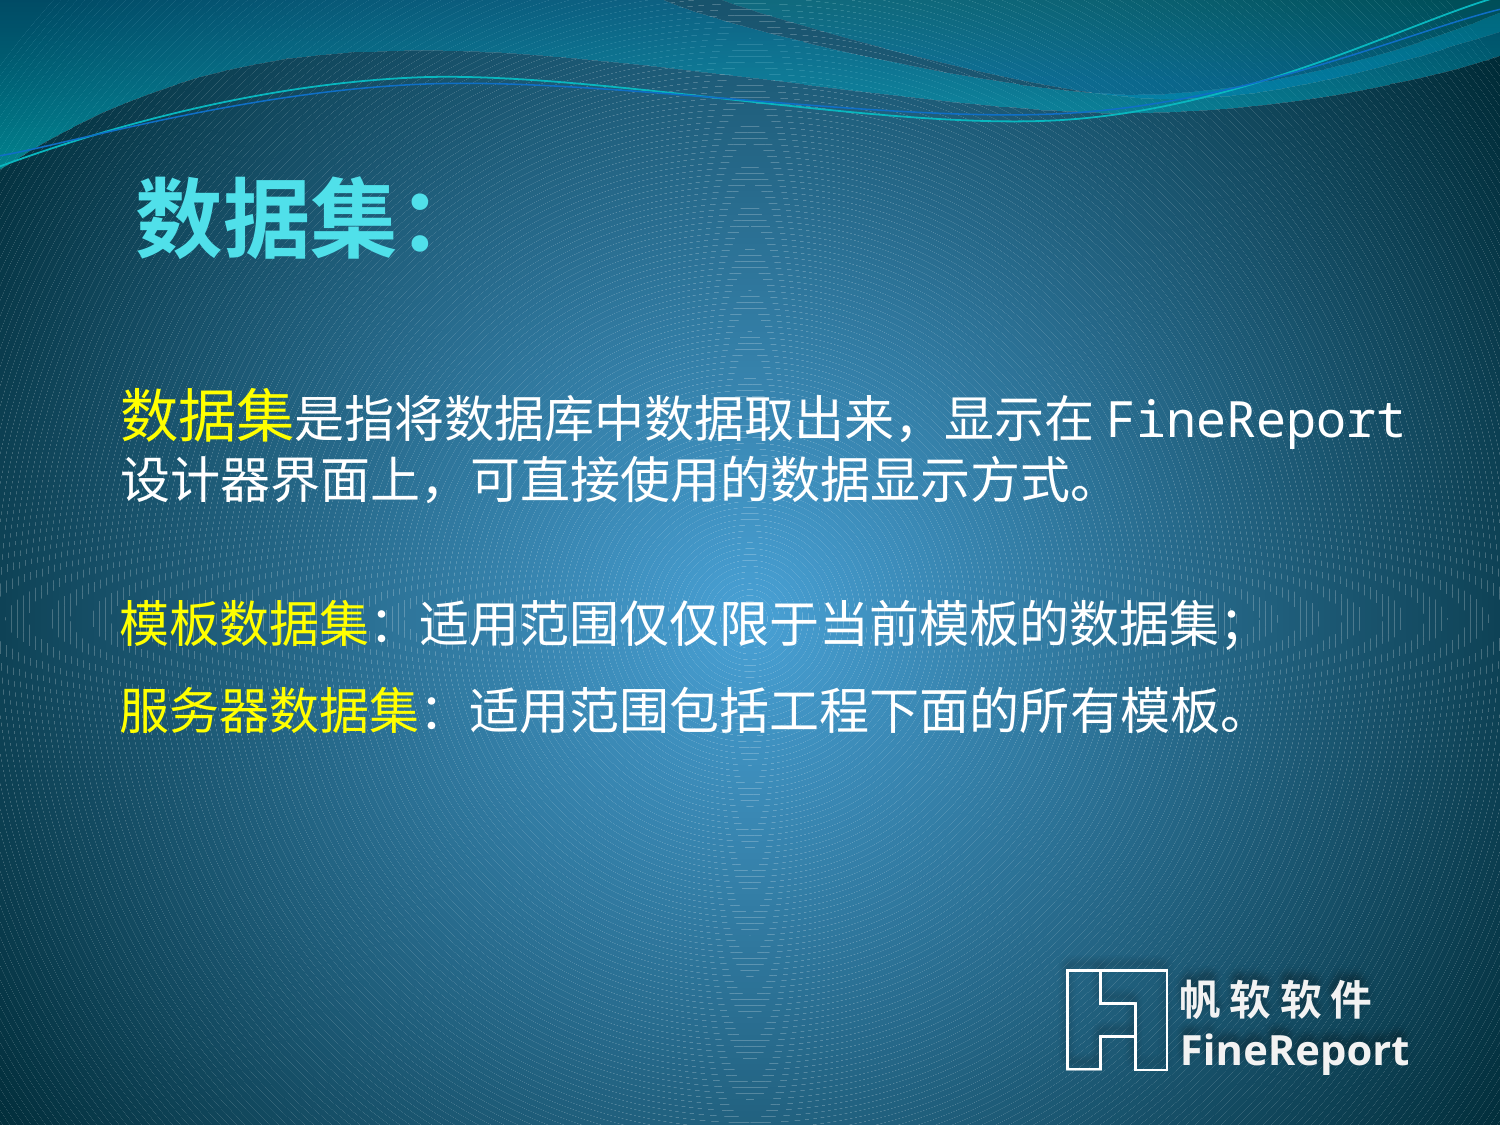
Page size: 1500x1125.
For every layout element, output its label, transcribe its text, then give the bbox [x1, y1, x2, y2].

picture [1066, 969, 1168, 1071]
title 数据集： [135, 149, 586, 277]
text_box 服务器数据集：适用范围包括工程下面的所有模板。 [105, 671, 1405, 747]
text_box 模板数据集：适用范围仅仅限于当前模板的数据集； [105, 584, 1405, 660]
text_box 数据集是指将数据库中数据取出来，显示在FineReport设计器界面上，可直接使用的数据显示方式。 [105, 371, 1424, 516]
